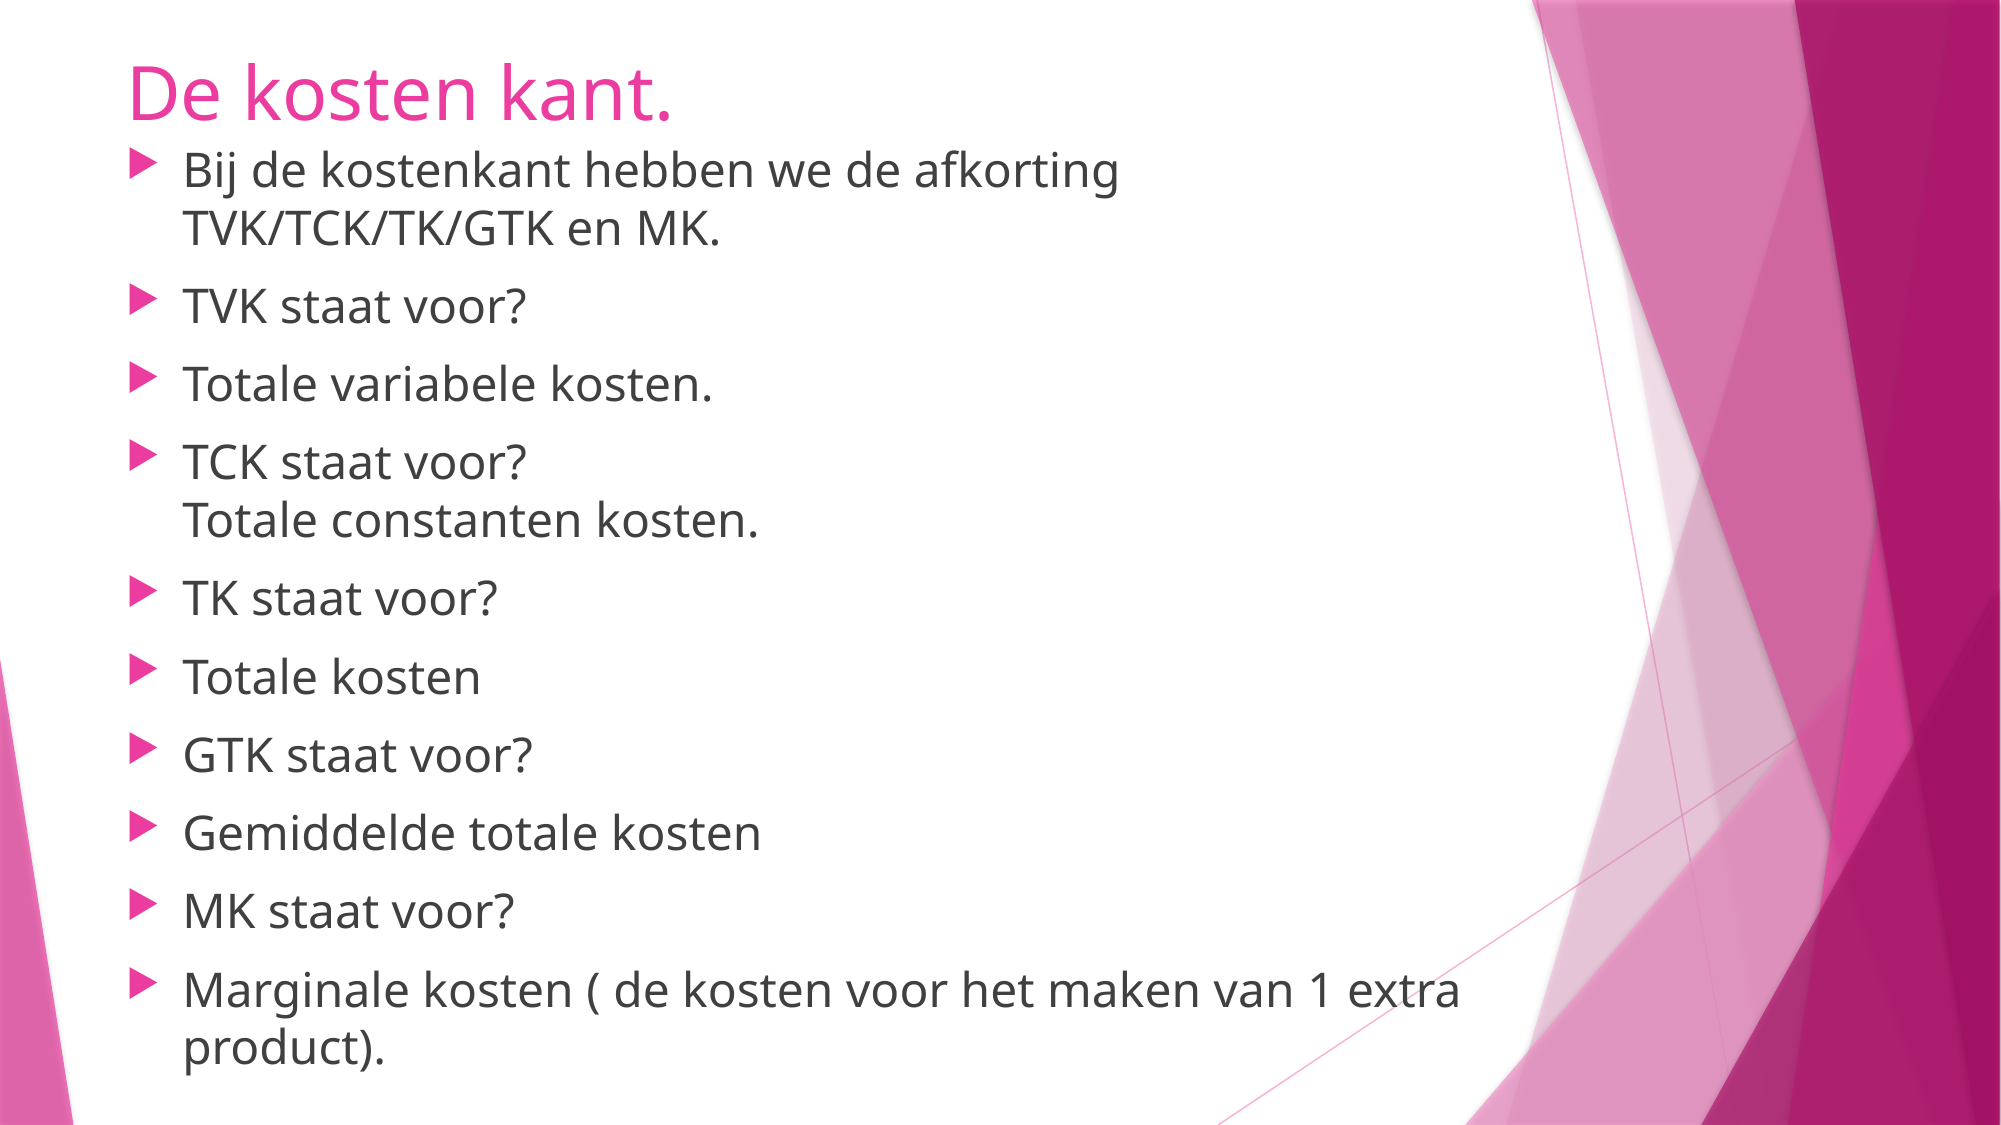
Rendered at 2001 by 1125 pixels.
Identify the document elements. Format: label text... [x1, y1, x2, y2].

title De kosten kant. [111, 37, 1522, 132]
list Bij de kostenkant hebben we de afkorting TVK/TCK/TK/GTK en MK. TVK staat voor? Totale variabele kosten. TCK staat voor? Totale constanten kosten. TK staat voor? Totale kosten GTK staat voor? Gemiddelde totale kosten MK staat voor? Marginale kosten ( de kosten voor het maken van 1 extra product). [111, 132, 1522, 991]
